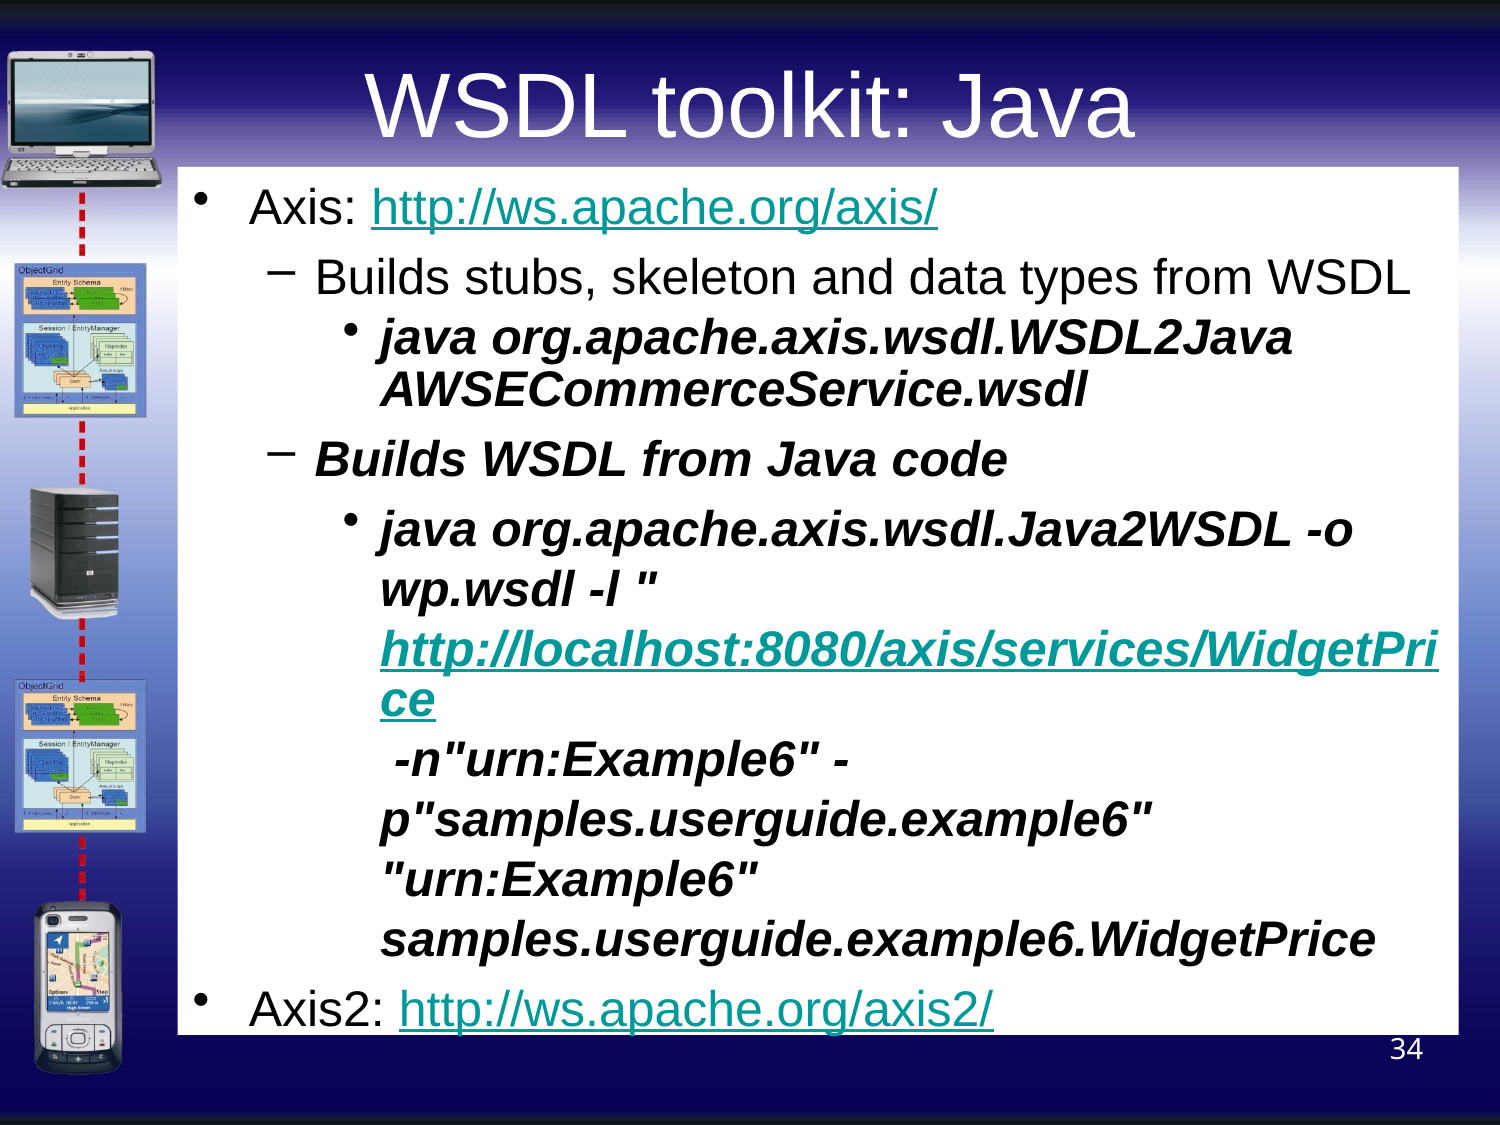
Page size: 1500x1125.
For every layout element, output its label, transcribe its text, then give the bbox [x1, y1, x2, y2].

list Axis: http://ws.apache.org/axis/ Builds stubs, skeleton and data types from WSDL java org.apache.axis.wsdl.WSDL2Java AWSECommerceService.wsdl Builds WSDL from Java code java org.apache.axis.wsdl.Java2WSDL -o wp.wsdl -l "http://localhost:8080/axis/services/WidgetPrice -n"urn:Example6" -p"samples.userguide.example6" "urn:Example6" samples.userguide.example6.WidgetPrice Axis2: http://ws.apache.org/axis2/ [177, 166, 1459, 1036]
title WSDL toolkit: Java [110, 7, 1392, 196]
picture [0, 0, 1500, 1125]
